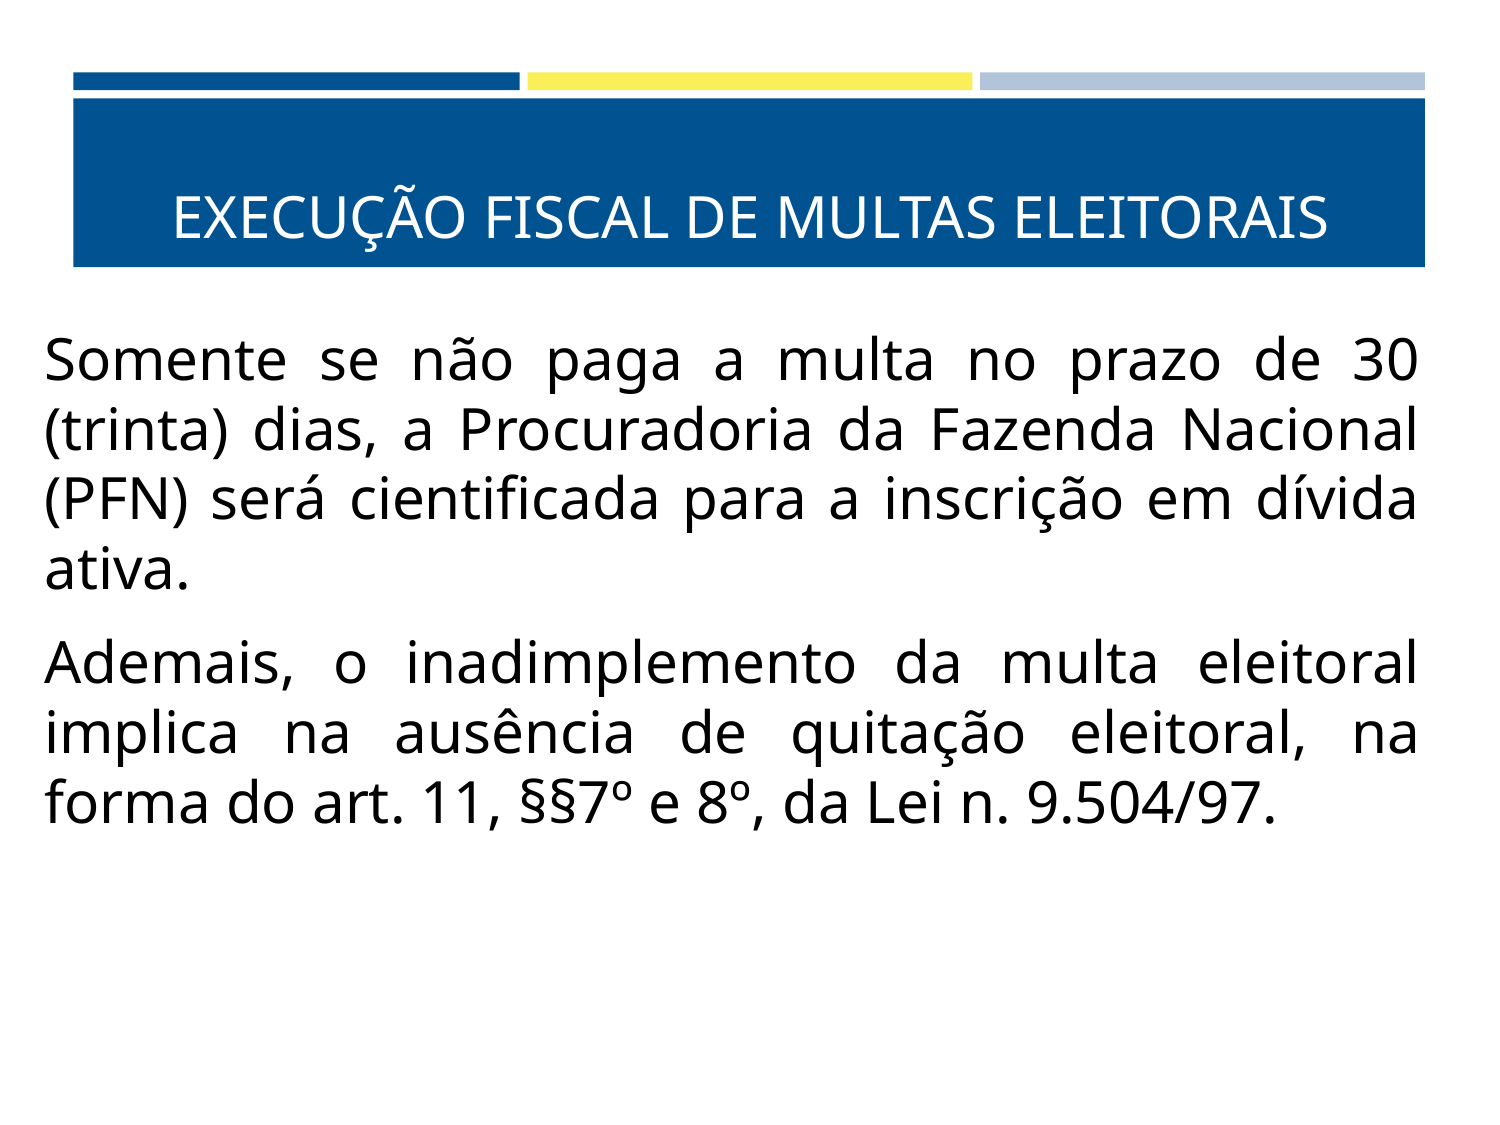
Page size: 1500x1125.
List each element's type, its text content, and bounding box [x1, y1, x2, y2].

list Somente se não paga a multa no prazo de 30 (trinta) dias, a Procuradoria da Fazenda Nacional (PFN) será cientificada para a inscrição em dívida ativa. Ademais, o inadimplemento da multa eleitoral implica na ausência de quitação eleitoral, na forma do art. 11, §§7º e 8º, da Lei n. 9.504/97. [29, 314, 1436, 1094]
title EXECUÇÃO FISCAL DE MULTAS ELEITORAIS [95, 112, 1406, 259]
